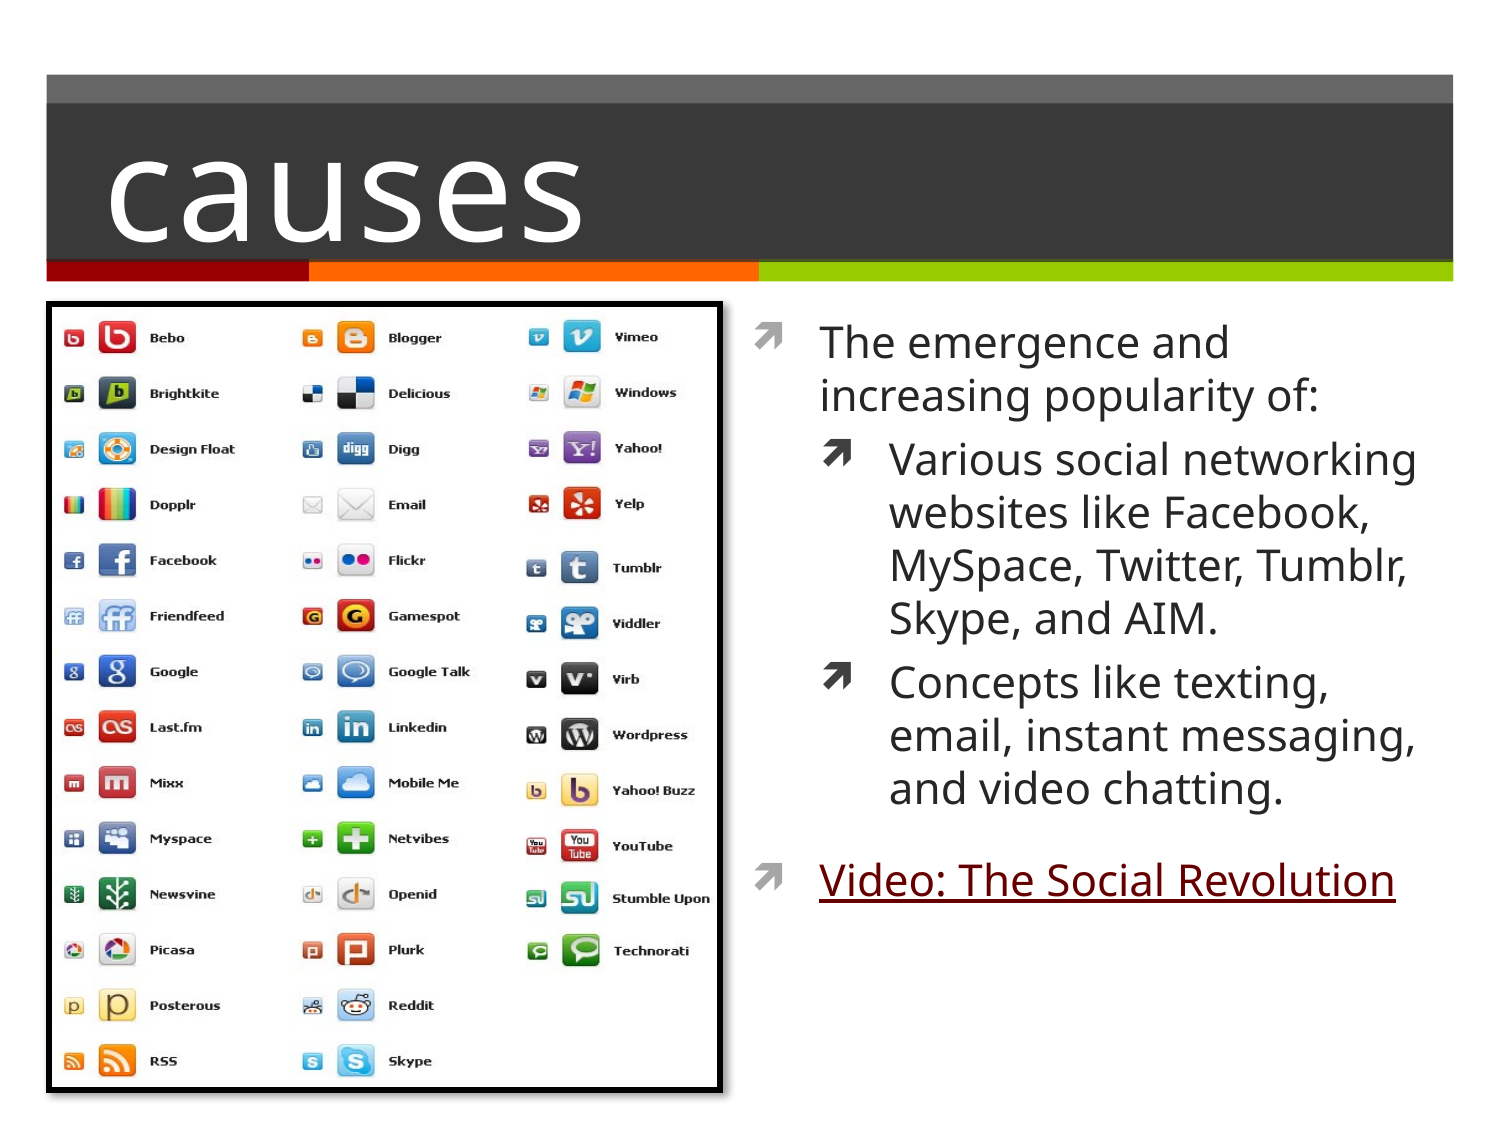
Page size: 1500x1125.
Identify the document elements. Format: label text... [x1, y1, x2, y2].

list The emergence and increasing popularity of: Various social networking websites like Facebook, MySpace, Twitter, Tumblr, Skype, and AIM. Concepts like texting, email, instant messaging, and video chatting. Video: The Social Revolution [735, 306, 1437, 1080]
picture [51, 306, 718, 1088]
title causes [46, 103, 1454, 263]
